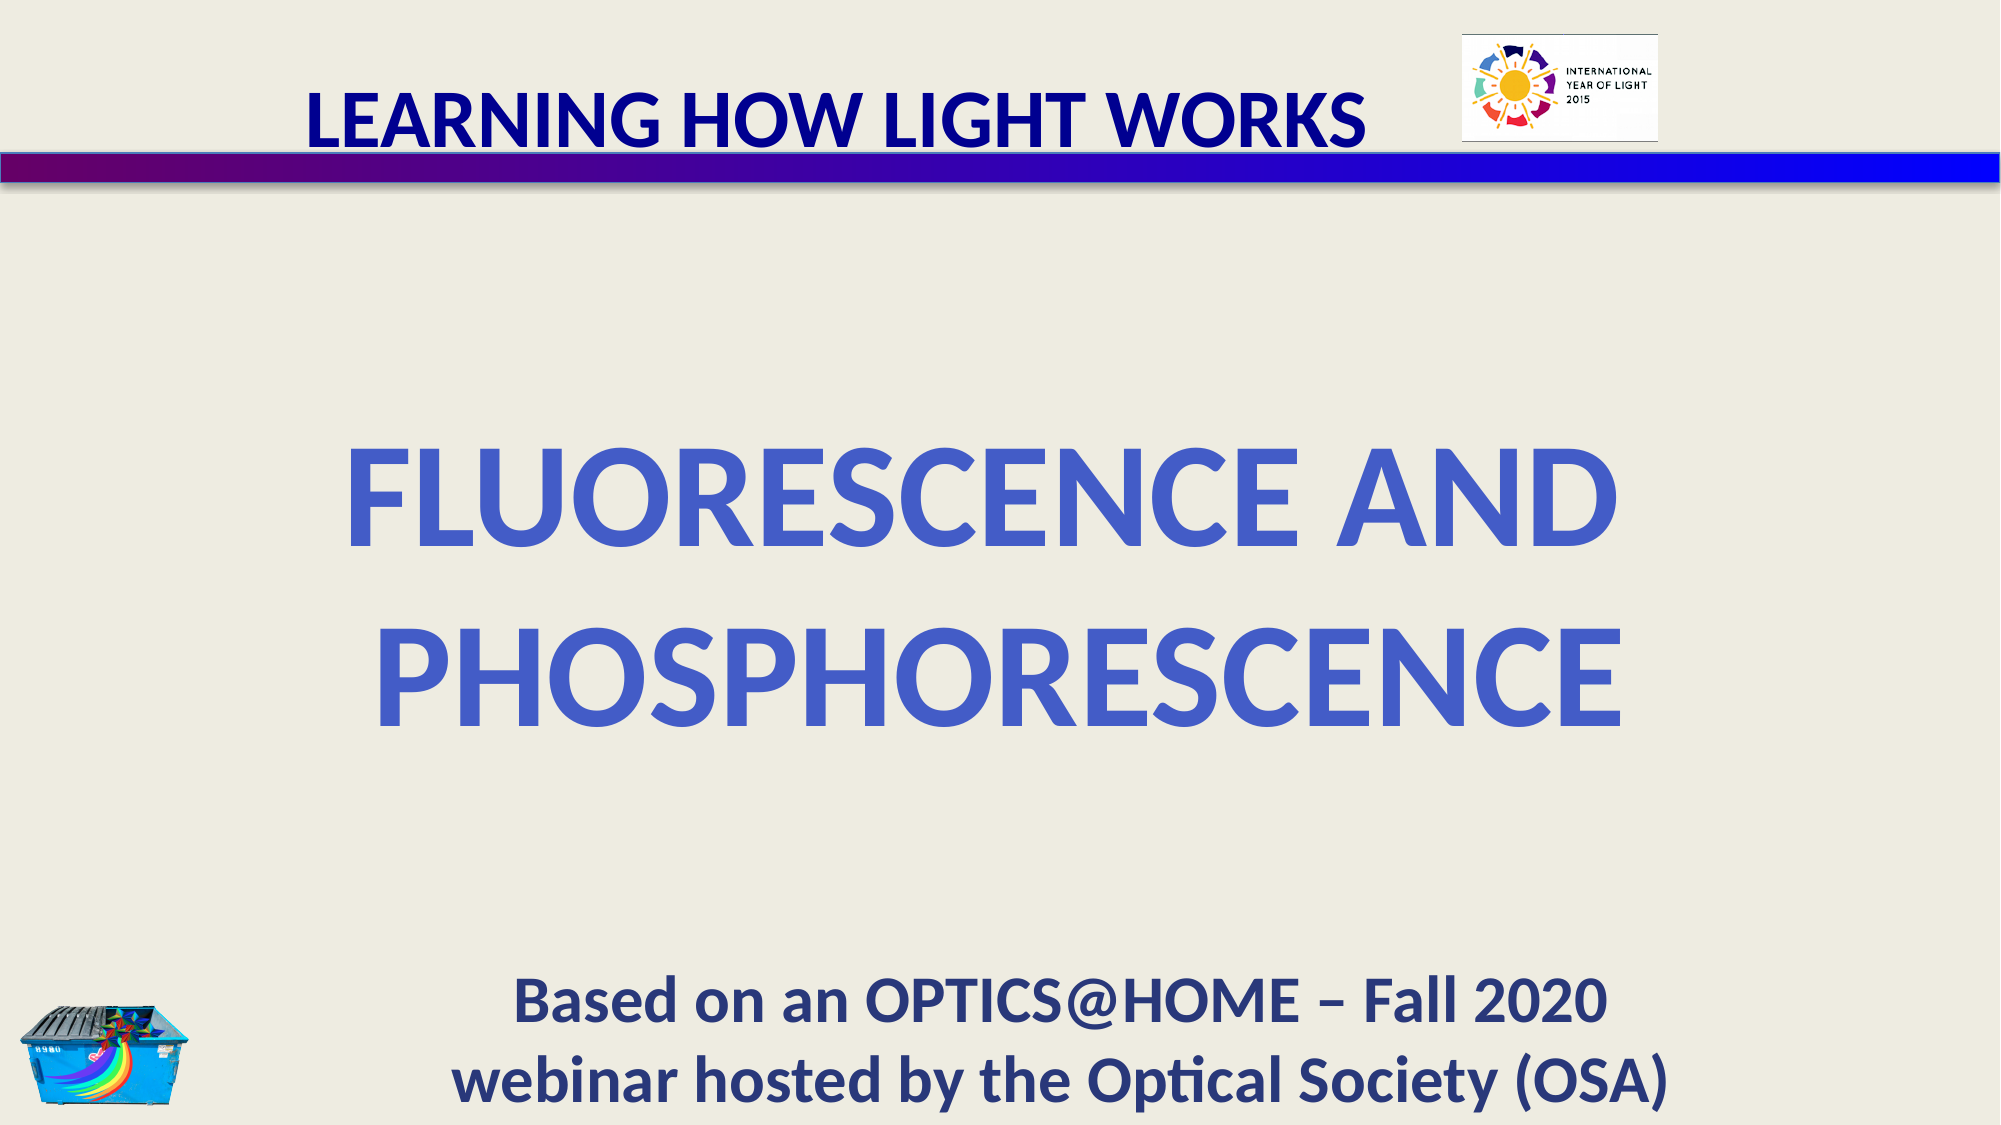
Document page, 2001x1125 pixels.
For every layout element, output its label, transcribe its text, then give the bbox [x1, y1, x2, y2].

picture [1461, 34, 1658, 142]
text_box Based on an OPTICS@HOME – Fall 2020 webinar hosted by the Optical Society (OSA) [436, 948, 1687, 1123]
picture [18, 1004, 191, 1107]
text_box FLUORESCENCE AND PHOSPHORESCENCE [328, 388, 1671, 764]
text_box LEARNING HOW LIGHT WORKS [290, 57, 1383, 172]
